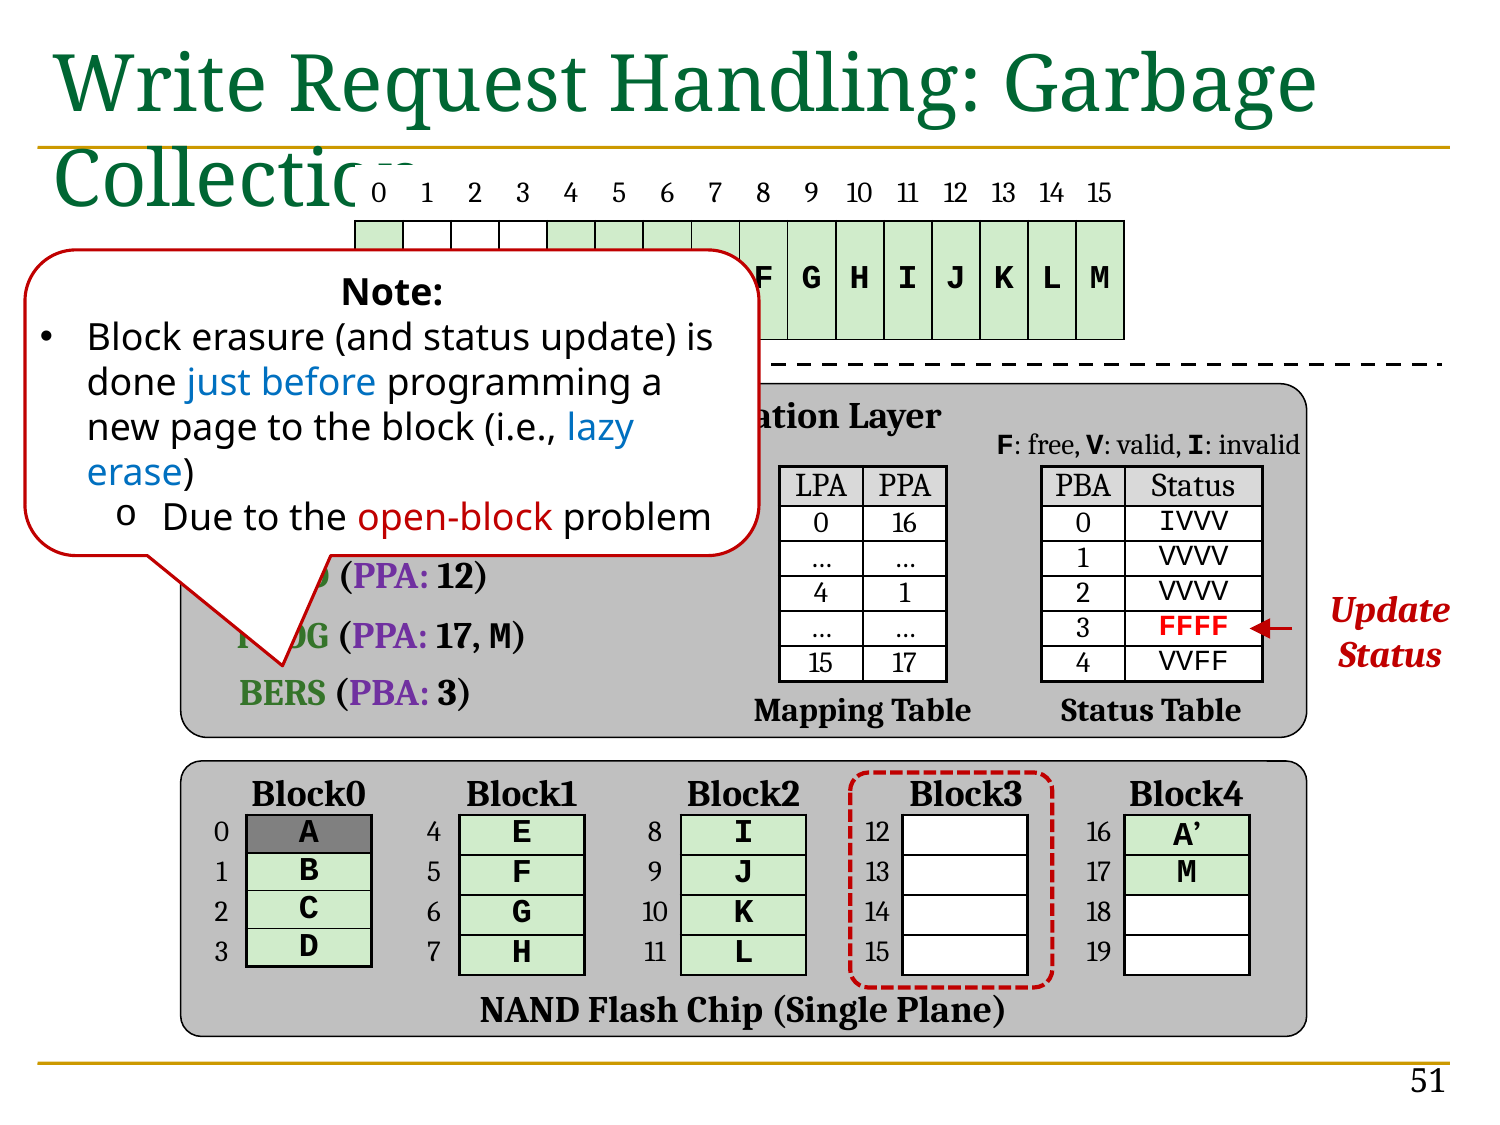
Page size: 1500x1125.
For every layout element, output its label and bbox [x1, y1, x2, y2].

table_cell [248, 854, 370, 890]
table_cell [248, 929, 370, 965]
table_cell [1126, 542, 1261, 575]
table_cell [781, 507, 862, 540]
table_cell [781, 647, 862, 680]
table_cell [864, 647, 945, 680]
text_box [24, 249, 1500, 738]
table_cell [1043, 577, 1124, 610]
table_cell [500, 222, 546, 249]
table_cell [837, 222, 883, 339]
table_cell [864, 612, 945, 645]
table_header [631, 815, 679, 855]
table_cell [461, 856, 583, 894]
table_cell [1126, 936, 1248, 974]
table_header [682, 822, 805, 854]
table_cell [461, 936, 583, 974]
table_cell [596, 222, 642, 249]
table_cell [682, 896, 805, 934]
table_cell [1043, 612, 1124, 645]
table_cell [788, 222, 835, 339]
table_cell [1126, 612, 1261, 645]
slide_number [1111, 1036, 1462, 1112]
table_cell [781, 542, 862, 575]
table_cell [1043, 647, 1124, 680]
table_cell [864, 542, 945, 575]
table_header [410, 815, 458, 855]
table_cell [548, 222, 594, 249]
table_cell [864, 507, 945, 540]
table_cell [682, 936, 805, 974]
table_cell [404, 222, 450, 249]
table_cell [356, 222, 402, 249]
text_box [180, 760, 1307, 1037]
table_cell [1126, 577, 1261, 610]
table_cell [692, 222, 739, 259]
table_cell [452, 222, 498, 249]
table_cell [1043, 507, 1124, 540]
table_header [1126, 468, 1261, 505]
table_header [1126, 822, 1248, 854]
table_cell [1126, 856, 1248, 894]
table_cell [1029, 222, 1075, 339]
table_cell [410, 855, 458, 975]
table_header [1075, 815, 1123, 855]
table_cell [1043, 542, 1124, 575]
table_cell [197, 855, 246, 975]
table_cell [461, 896, 583, 934]
table_header [248, 822, 370, 852]
table_header [197, 815, 246, 855]
table_header [355, 165, 1124, 220]
table_cell [1126, 896, 1248, 934]
table_header [1043, 468, 1124, 505]
table_cell [1075, 855, 1123, 975]
table_cell [248, 891, 370, 928]
table_cell [740, 222, 787, 339]
table_cell [981, 222, 1027, 339]
table_header [461, 822, 583, 854]
table_cell [1077, 222, 1123, 339]
table_cell [1126, 647, 1261, 680]
table_cell [682, 856, 805, 894]
table_header [781, 468, 862, 505]
table_cell [644, 222, 691, 249]
table_cell [631, 855, 679, 975]
title [37, 24, 1450, 200]
table_cell [781, 612, 862, 645]
table_cell [885, 222, 931, 339]
table_cell [864, 577, 945, 610]
table_cell [781, 577, 862, 610]
table_cell [1126, 507, 1261, 540]
table_header [864, 468, 945, 505]
table_cell [933, 222, 979, 339]
